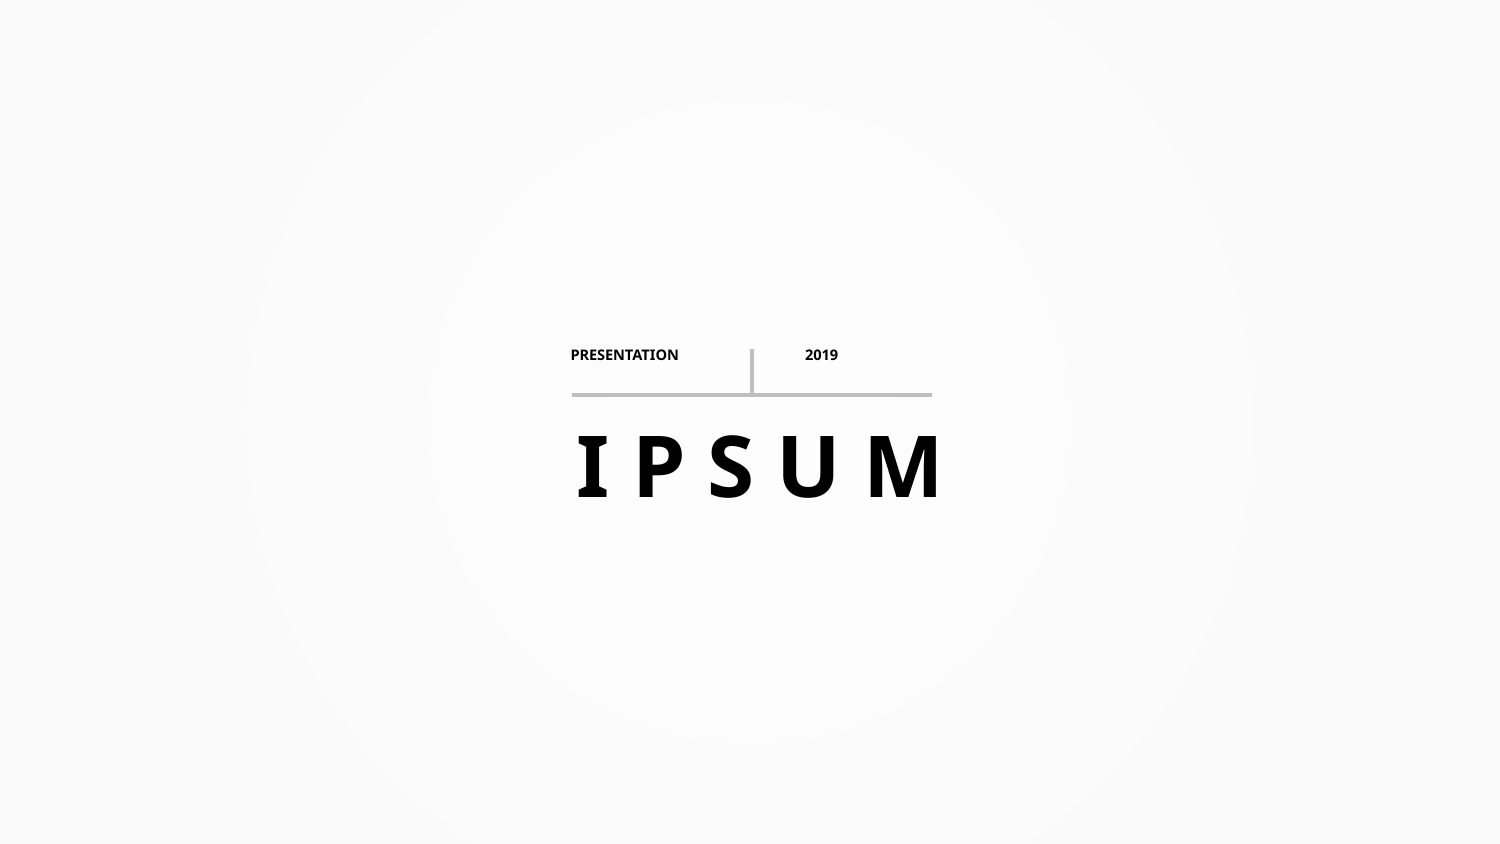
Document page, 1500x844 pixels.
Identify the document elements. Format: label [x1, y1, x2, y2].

text_box [502, 339, 1019, 523]
text_box [0, 0, 1500, 844]
